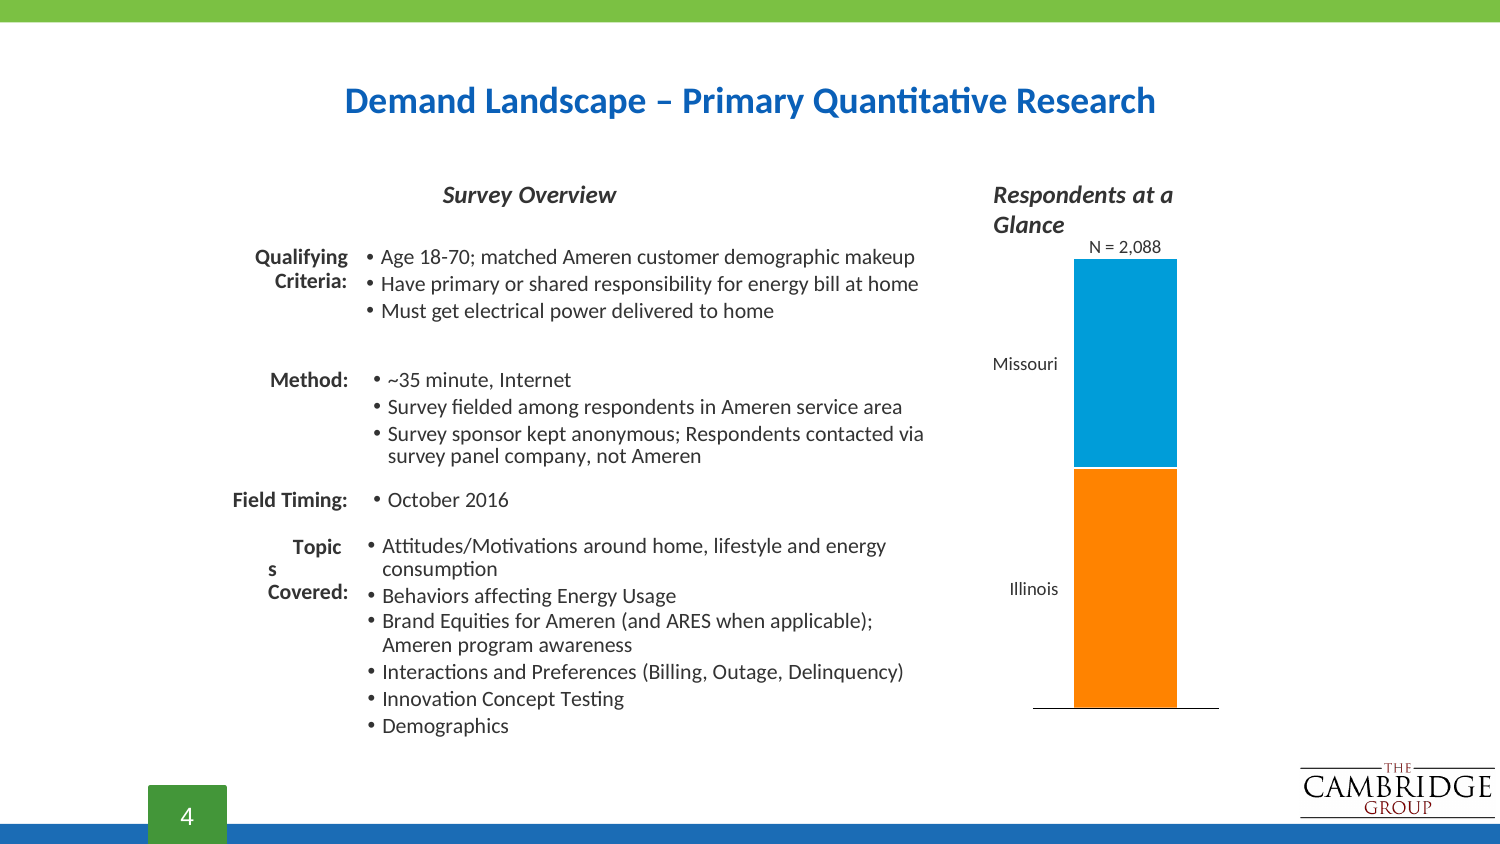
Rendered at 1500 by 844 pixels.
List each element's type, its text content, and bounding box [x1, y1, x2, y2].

text_box Missouri [991, 352, 1060, 375]
slide_number 4 [150, 787, 225, 844]
text_box Respondents at a Glance [991, 178, 1251, 239]
text_box Illinois [1007, 577, 1061, 600]
text_box Method: [268, 365, 351, 393]
text_box ~35 minute, Internet Survey fielded among respondents in Ameren service area Survey sponsor kept anonymous; Respondents contacted via survey panel company, not Ameren October 2016 [371, 365, 928, 513]
text_box Attitudes/Motivations around home, lifestyle and energy consumption Behaviors affecting Energy Usage Brand Equities for Ameren (and ARES when applicable); Ameren program awareness Interactions and Preferences (Billing, Outage, Delinquency) Innovation Concept Testing Demographics [366, 535, 907, 738]
text_box Qualifying Criteria: [253, 244, 351, 293]
text_box Field Timing: [231, 485, 351, 512]
text_box N = 2,088 [1087, 239, 1164, 258]
text_box Topics Covered: [266, 536, 351, 604]
title Demand Landscape – Primary Quantitative Research [75, 0, 1425, 170]
text_box [1073, 257, 1178, 468]
text_box Survey Overview [441, 178, 618, 209]
text_box [1074, 468, 1177, 708]
picture [1299, 762, 1496, 819]
text_box • Age 18-70; matched Ameren customer demographic makeup Have primary or shared responsibility for energy bill at home Must get electrical power delivered to home [364, 242, 922, 323]
